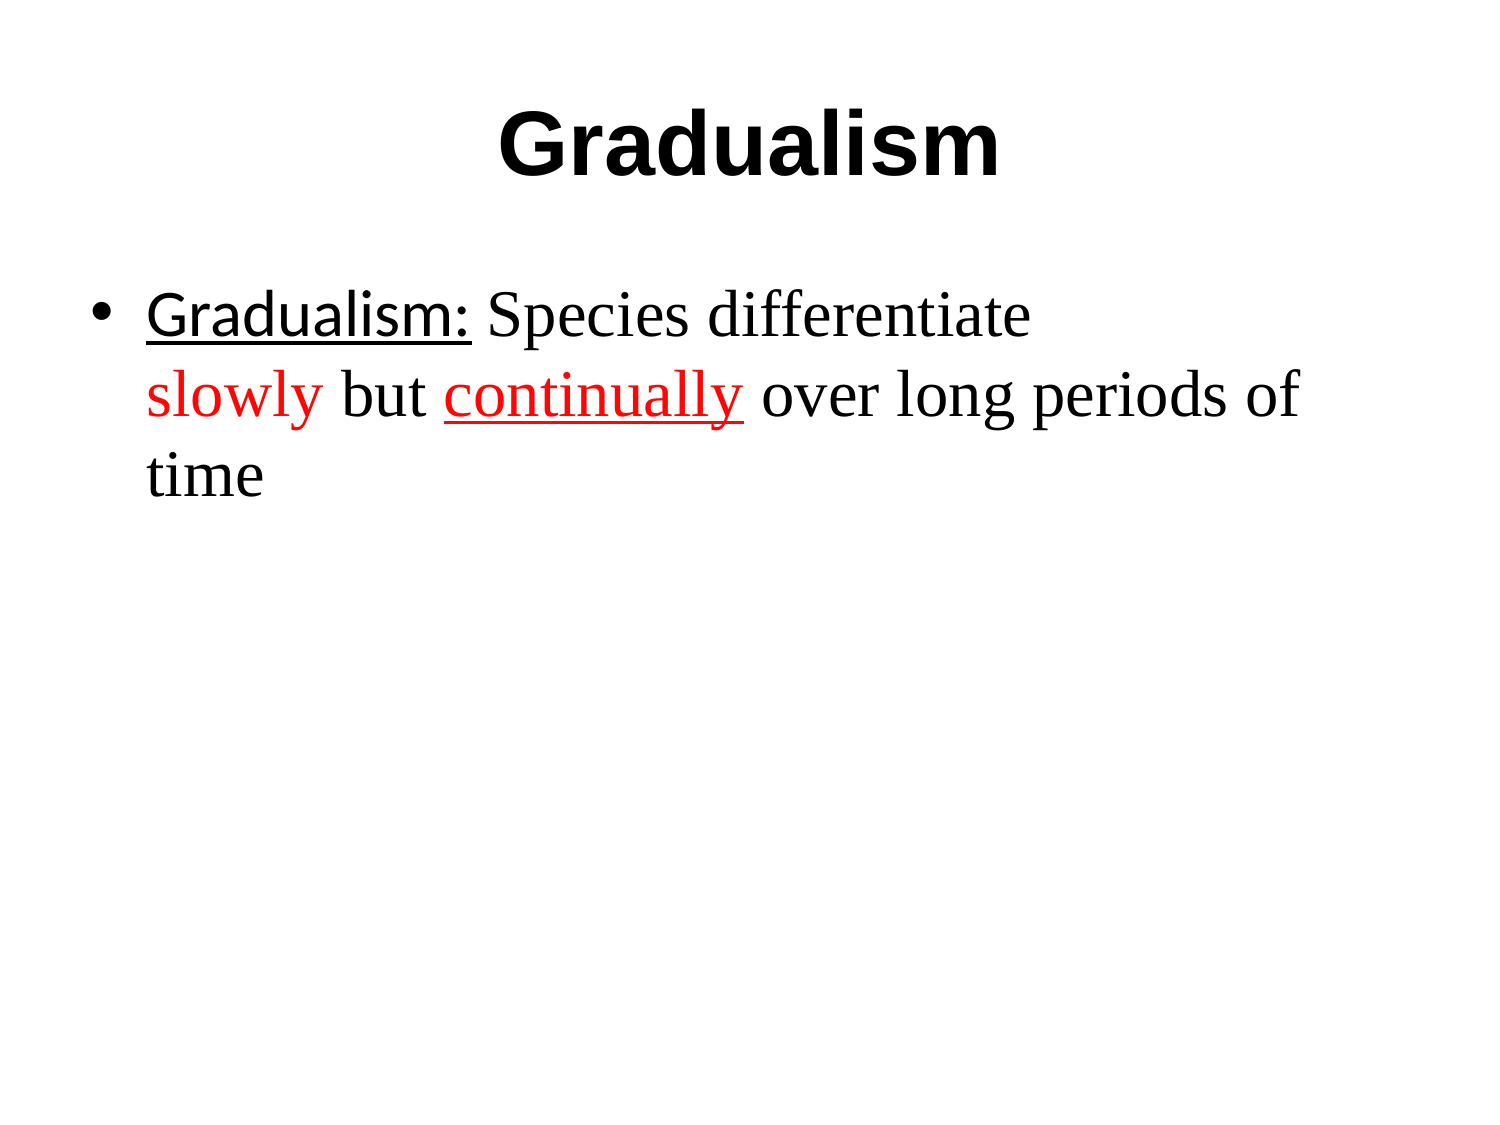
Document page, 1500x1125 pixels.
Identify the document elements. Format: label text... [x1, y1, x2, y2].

list Gradualism: Species differentiate slowly but continually over long periods of time [75, 262, 1425, 1005]
title Gradualism [75, 45, 1425, 233]
